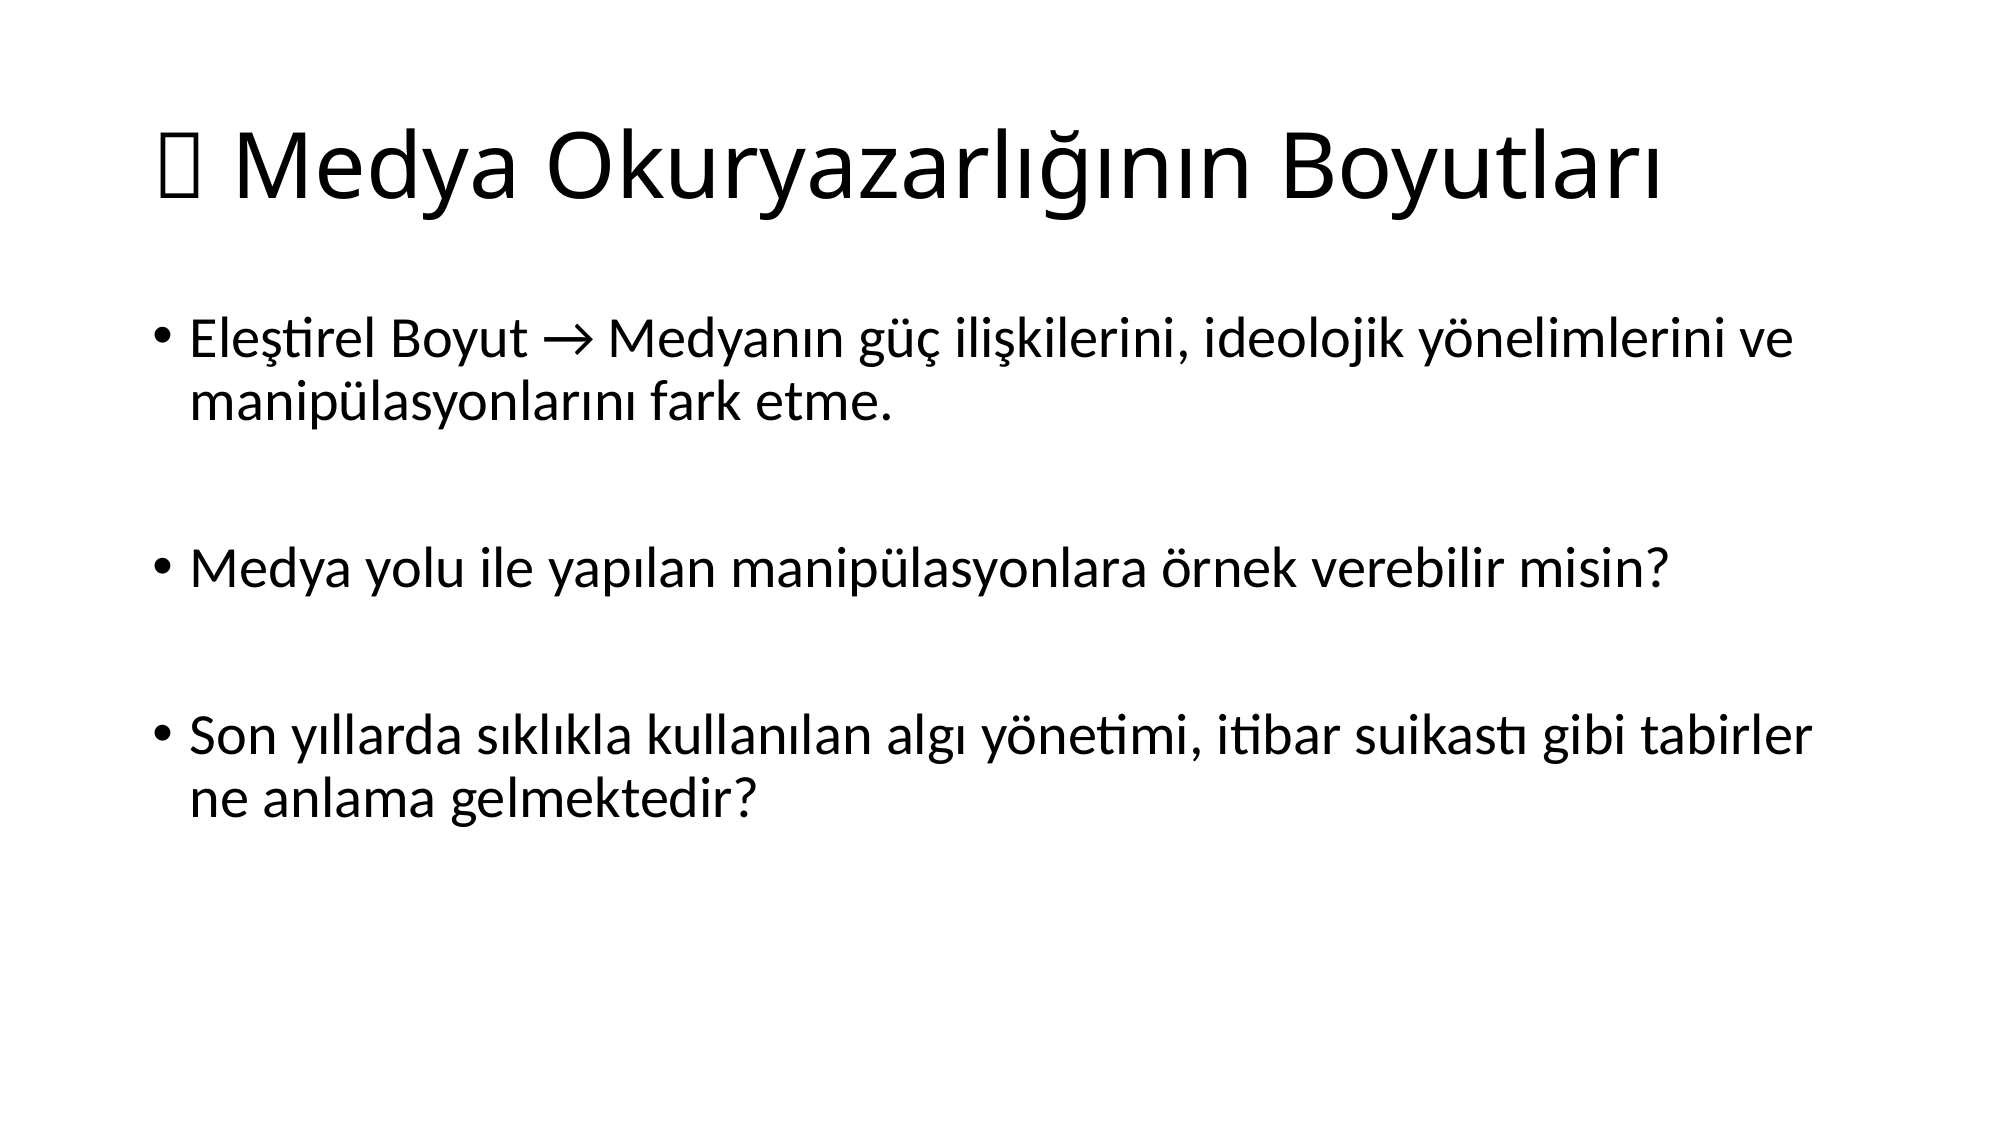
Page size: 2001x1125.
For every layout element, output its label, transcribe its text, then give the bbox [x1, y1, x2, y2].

title 📌 Medya Okuryazarlığının Boyutları [137, 59, 1863, 278]
list Eleştirel Boyut → Medyanın güç ilişkilerini, ideolojik yönelimlerini ve manipülasyonlarını fark etme. Medya yolu ile yapılan manipülasyonlara örnek verebilir misin? Son yıllarda sıklıkla kullanılan algı yönetimi, itibar suikastı gibi tabirler ne anlama gelmektedir? [137, 299, 1863, 1125]
